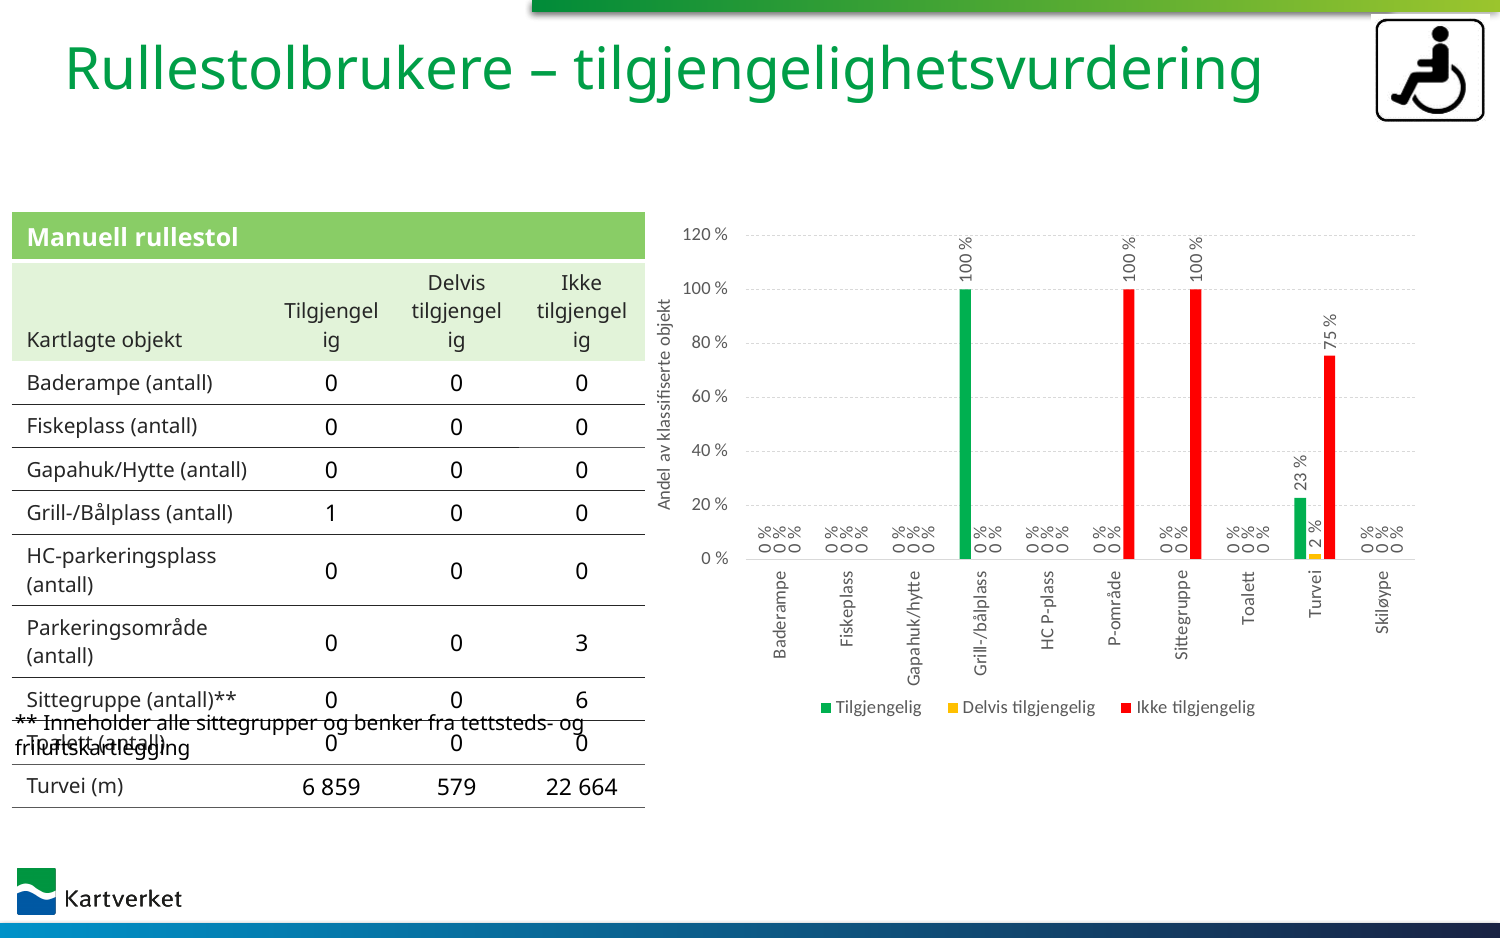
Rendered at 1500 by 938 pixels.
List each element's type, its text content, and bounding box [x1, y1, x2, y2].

text_box Rullestolbrukere – tilgjengelighetsvurdering [49, 12, 1372, 109]
table_cell Turvei (m) [12, 768, 269, 807]
table_cell 6 859 [269, 768, 394, 807]
table_cell 0 [519, 448, 638, 490]
table_cell 0 [269, 405, 394, 447]
table_cell 0 [269, 361, 394, 404]
table_cell 0 [394, 606, 519, 677]
table_cell 579 [394, 768, 519, 807]
table_cell 0 [519, 361, 638, 404]
table_header Manuell rullestol [12, 212, 645, 259]
picture [1371, 13, 1491, 127]
table_cell 0 [269, 535, 394, 605]
table_cell Gapahuk/Hytte (antall) [12, 448, 269, 490]
table_cell Parkeringsområde (antall) [12, 606, 269, 677]
table_cell Kartlagte objekt [12, 263, 269, 361]
table_cell 0 [519, 491, 638, 534]
table_cell 0 [394, 678, 519, 702]
text_box ** Inneholder alle sittegrupper og benker fra tettsteds- og friluftskartlegging [0, 702, 745, 768]
table_cell Baderampe (antall) [12, 361, 269, 404]
table_cell 22 664 [519, 768, 645, 807]
table_cell 0 [519, 535, 638, 605]
table_cell 0 [394, 535, 519, 605]
table_cell Delvis tilgjengelig [394, 263, 519, 361]
table_cell Grill-/Bålplass (antall) [12, 491, 269, 534]
table_cell Ikke tilgjengelig [519, 263, 638, 361]
table_cell 1 [269, 491, 394, 534]
table_cell 3 [519, 606, 638, 677]
table_cell 0 [269, 678, 394, 702]
picture [643, 218, 1426, 728]
table_cell Tilgjengelig [269, 263, 394, 361]
table_cell 0 [394, 448, 519, 490]
table_cell 6 [519, 678, 638, 702]
table_cell 0 [269, 448, 394, 490]
table_cell 0 [519, 405, 638, 447]
table_cell 0 [394, 405, 519, 447]
table_cell 0 [394, 361, 519, 404]
table_cell Fiskeplass (antall) [12, 405, 269, 447]
table_cell Sittegruppe (antall)** [12, 678, 269, 702]
table_cell 0 [269, 606, 394, 677]
table_cell 0 [394, 491, 519, 534]
table_cell HC-parkeringsplass (antall) [12, 535, 269, 605]
